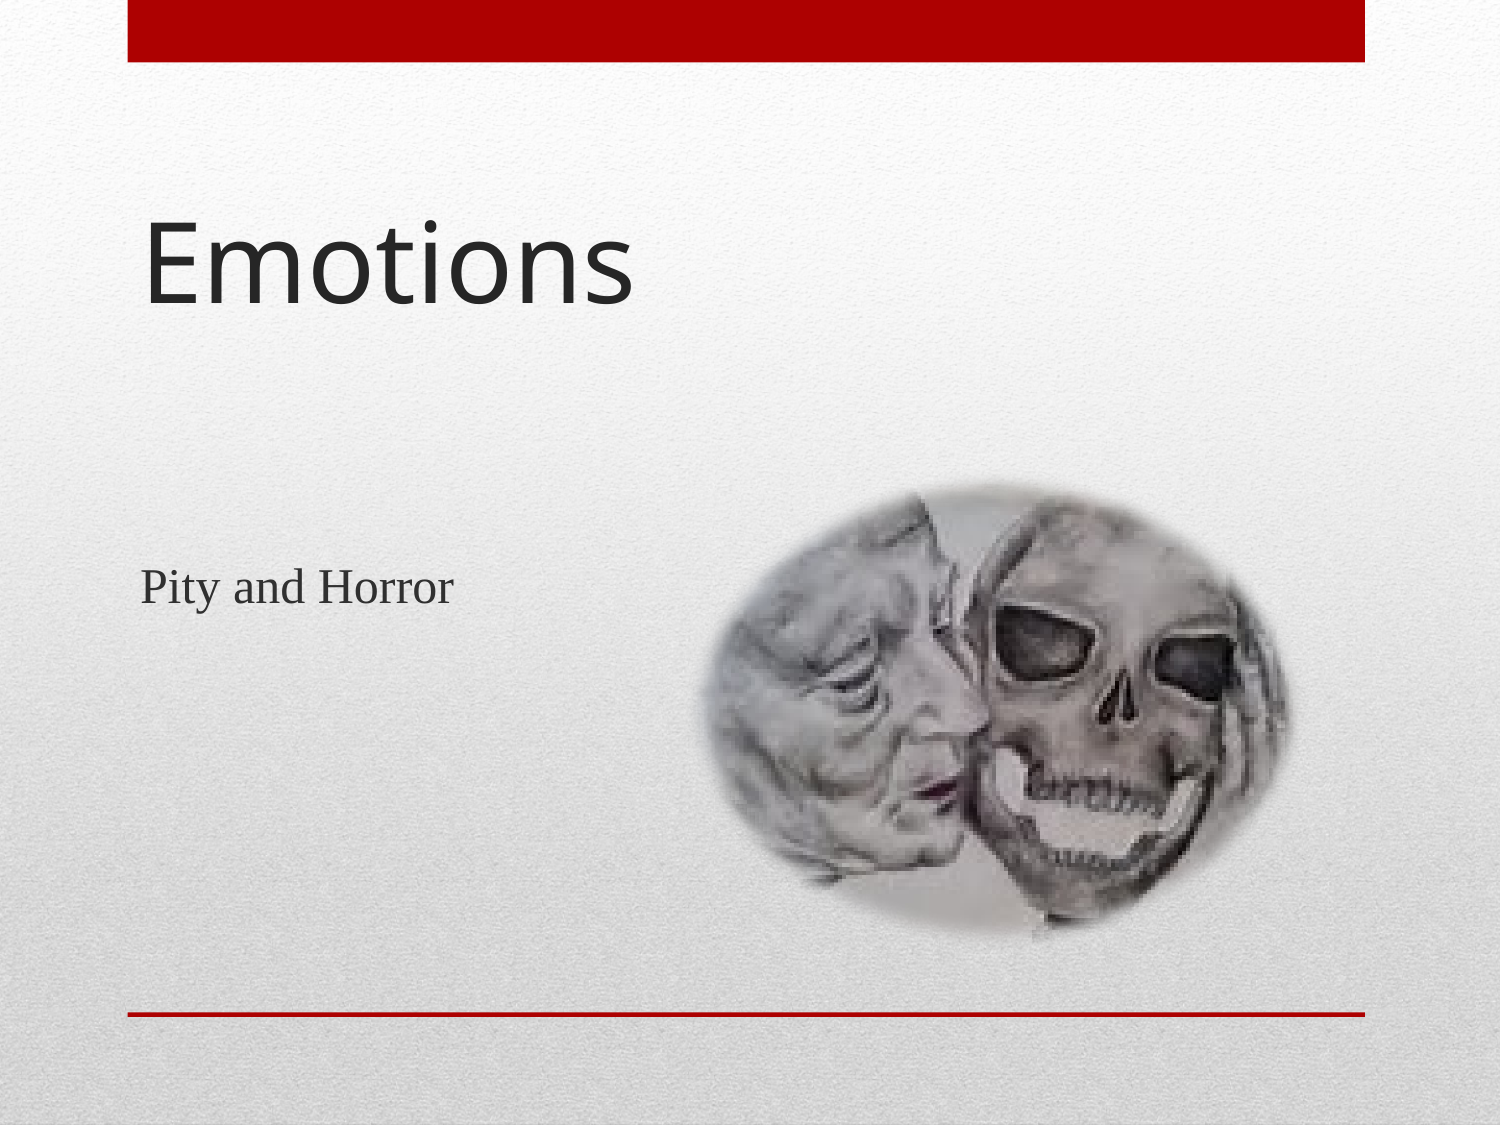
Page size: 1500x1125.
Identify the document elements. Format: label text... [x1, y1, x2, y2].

list Pity and Horror [125, 264, 1363, 902]
title Emotions [125, 71, 1238, 264]
picture [683, 466, 1309, 954]
